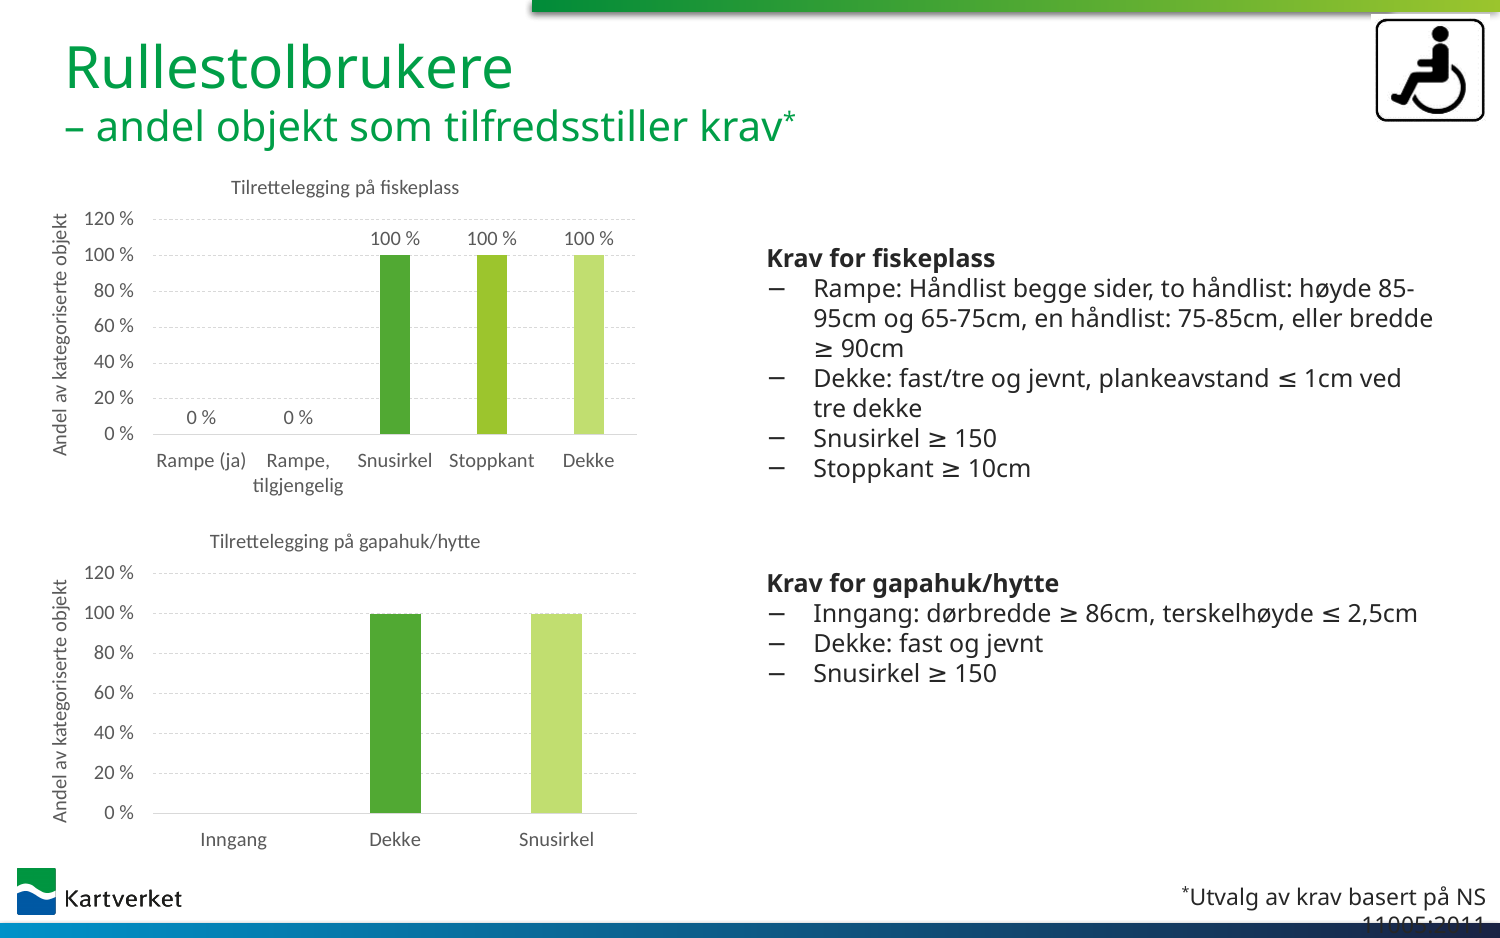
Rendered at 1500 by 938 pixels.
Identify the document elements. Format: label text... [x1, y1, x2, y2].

picture [41, 166, 650, 505]
text_box *Utvalg av krav basert på NS 11005:2011 [1068, 873, 1500, 938]
picture [1371, 13, 1491, 127]
text_box Rullestolbrukere – andel objekt som tilfredsstiller krav* [49, 29, 1431, 158]
picture [41, 520, 650, 859]
text_box Krav for fiskeplass Rampe: Håndlist begge sider, to håndlist: høyde 85-95cm og 65-75cm, en håndlist: 75-85cm, eller bredde ≥ 90cm Dekke: fast/tre og jevnt, plankeavstand ≤ 1cm ved tre dekke Snusirkel ≥ 150 Stoppkant ≥ 10cm [751, 235, 1452, 490]
text_box Krav for gapahuk/hytte Inngang: dørbredde ≥ 86cm, terskelhøyde ≤ 2,5cm Dekke: fast og jevnt Snusirkel ≥ 150 [751, 560, 1452, 695]
